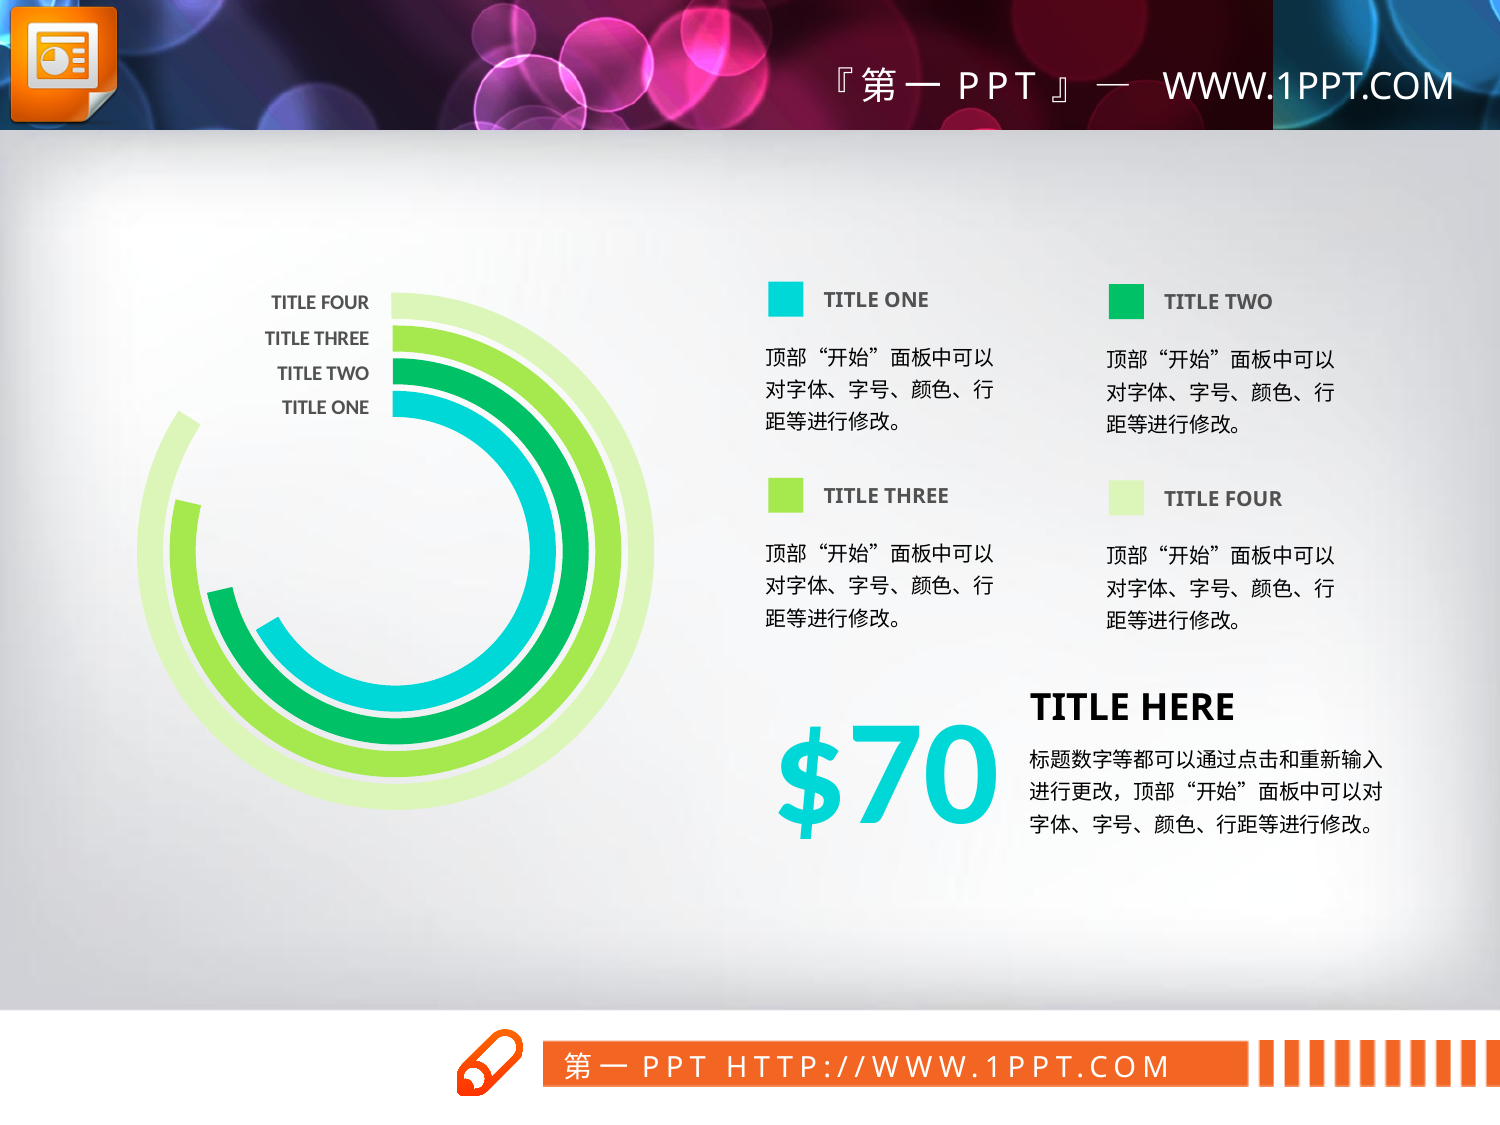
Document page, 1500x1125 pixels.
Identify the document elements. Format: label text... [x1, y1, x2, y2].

text_box TITLE HERE [1015, 675, 1390, 731]
text_box 标题数字等都可以通过点击和重新输入进行更改，顶部“开始”面板中可以对字体、字号、颜色、行距等进行修改。 [1015, 731, 1418, 844]
picture [543, 1040, 1500, 1087]
text_box $70 [751, 666, 1015, 862]
text_box TITLE FOUR [154, 281, 385, 304]
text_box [1091, 477, 1356, 643]
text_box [750, 278, 1016, 444]
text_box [149, 305, 642, 798]
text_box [1091, 281, 1356, 446]
picture [0, 0, 1500, 1012]
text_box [750, 474, 1016, 640]
